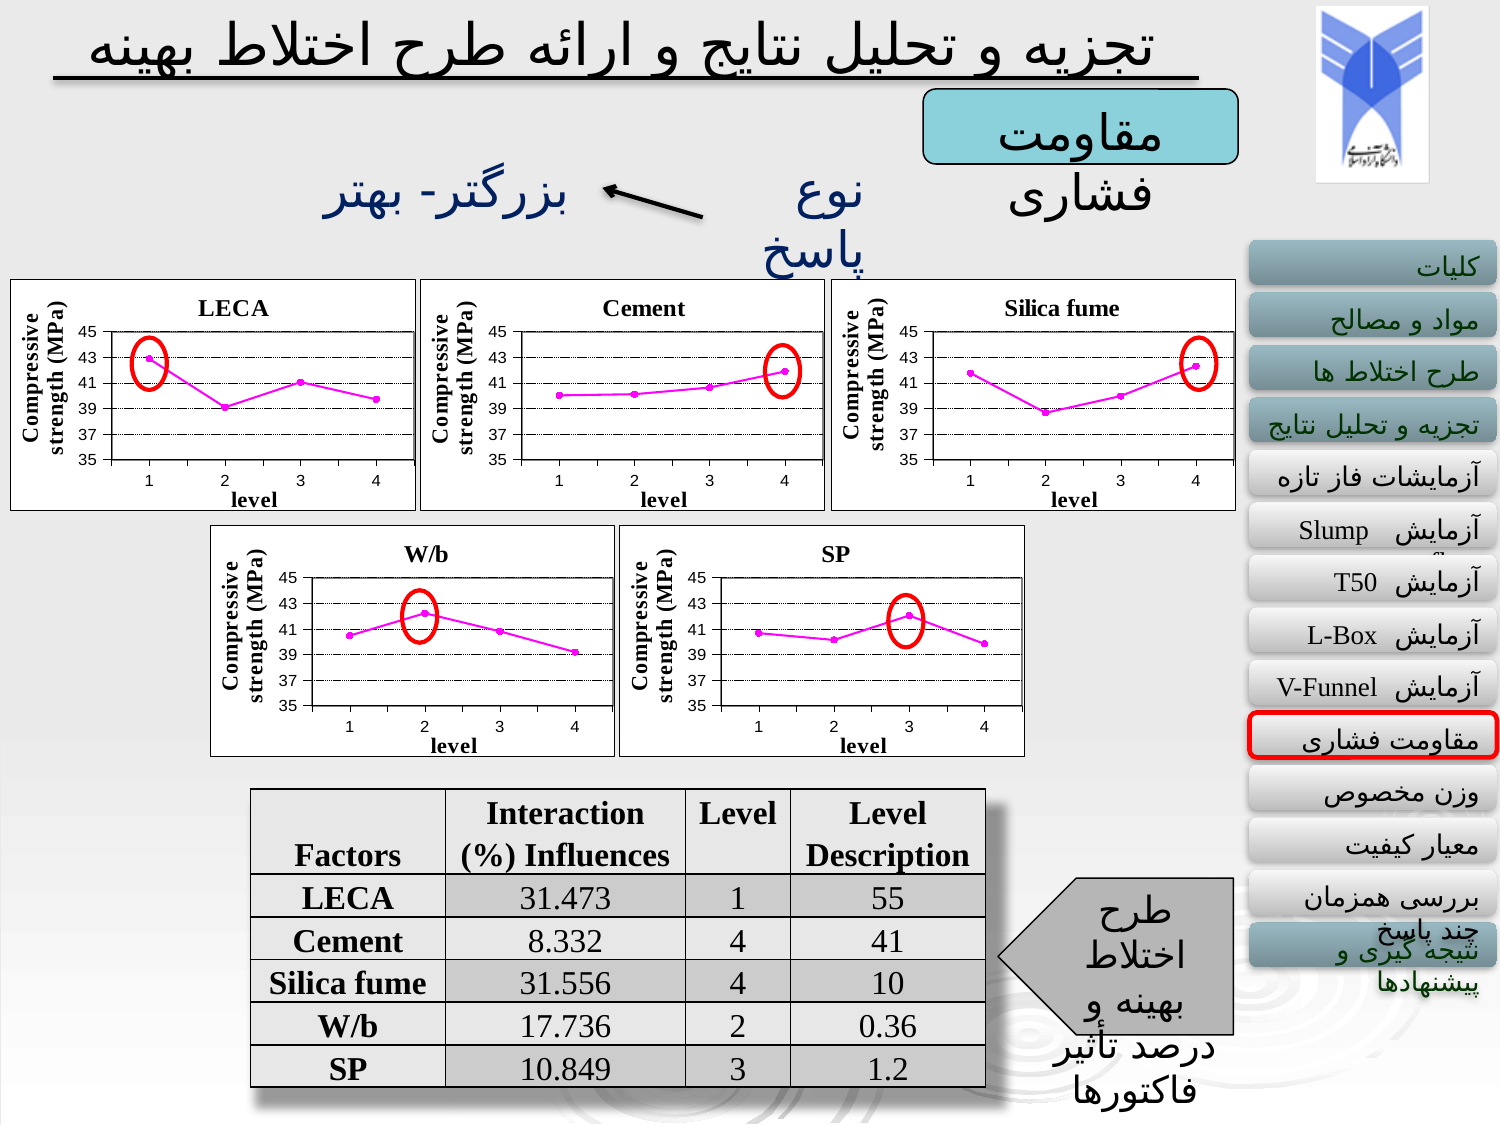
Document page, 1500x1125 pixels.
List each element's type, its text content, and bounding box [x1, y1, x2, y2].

text_box آزمايش Slump flow [1249, 502, 1497, 548]
text_box مقاومت فشاری [1249, 713, 1497, 758]
table_cell 17.736 [446, 1003, 685, 1044]
subtitle تجزیه و تحلیل نتایج و ارائه طرح اختلاط بهینه [0, 0, 1246, 1125]
table_cell 10 [791, 960, 985, 1001]
table_cell 2 [686, 1003, 790, 1044]
table_cell 1 [686, 875, 790, 916]
table_header Level Description [791, 790, 985, 873]
table_cell 3 [686, 1046, 790, 1086]
text_box مواد و مصالح [1249, 292, 1497, 338]
table_cell 31.556 [446, 960, 685, 1001]
text_box معیار کیفیت [1249, 817, 1497, 863]
table_cell 41 [791, 918, 985, 959]
table_cell LECA [251, 875, 445, 916]
text_box آزمايش L-Box [1249, 607, 1497, 653]
table_cell SP [251, 1046, 445, 1086]
table_cell Cement [251, 918, 445, 959]
chart [619, 524, 1025, 766]
text_box کلیات [1249, 239, 1497, 285]
table_cell 4 [686, 960, 790, 1001]
text_box وزن مخصوص [1249, 764, 1497, 810]
table_cell 8.332 [446, 918, 685, 959]
text_box آزمایشات فاز تازه [1249, 449, 1497, 495]
chart [830, 278, 1237, 520]
table_header Factors [251, 790, 445, 873]
text_box بزرگتر- بهتر [289, 149, 585, 225]
chart [10, 278, 416, 520]
table_cell W/b [251, 1003, 445, 1044]
picture [1316, 6, 1432, 185]
table_cell 10.849 [446, 1046, 685, 1086]
chart [419, 278, 826, 520]
text_box نتیجه گیری و پیشنهادها [1249, 923, 1497, 968]
text_box نوع پاسخ [702, 149, 880, 279]
text_box طرح اختلاط بهینه و درصد تأثیر فاکتورها [997, 878, 1234, 1035]
table_cell Silica fume [251, 960, 445, 1001]
text_box آزمايش V-Funnel [1249, 660, 1497, 705]
text_box آزمایش T50 [1249, 554, 1497, 600]
table_cell 1.2 [791, 1046, 985, 1086]
table_header Level [686, 790, 790, 873]
text_box طرح اختلاط ها [1249, 344, 1497, 390]
text_box مقاومت فشاری [923, 88, 1239, 164]
text_box تجزیه و تحلیل نتایج [1249, 397, 1497, 443]
chart [209, 524, 616, 766]
table_cell 31.473 [446, 875, 685, 916]
table_cell 55 [791, 875, 985, 916]
table_cell 0.36 [791, 1003, 985, 1044]
table_cell 4 [686, 918, 790, 959]
table_header Interaction Influences (%) [446, 790, 685, 873]
text_box بررسی همزمان چند پاسخ [1249, 869, 1497, 915]
